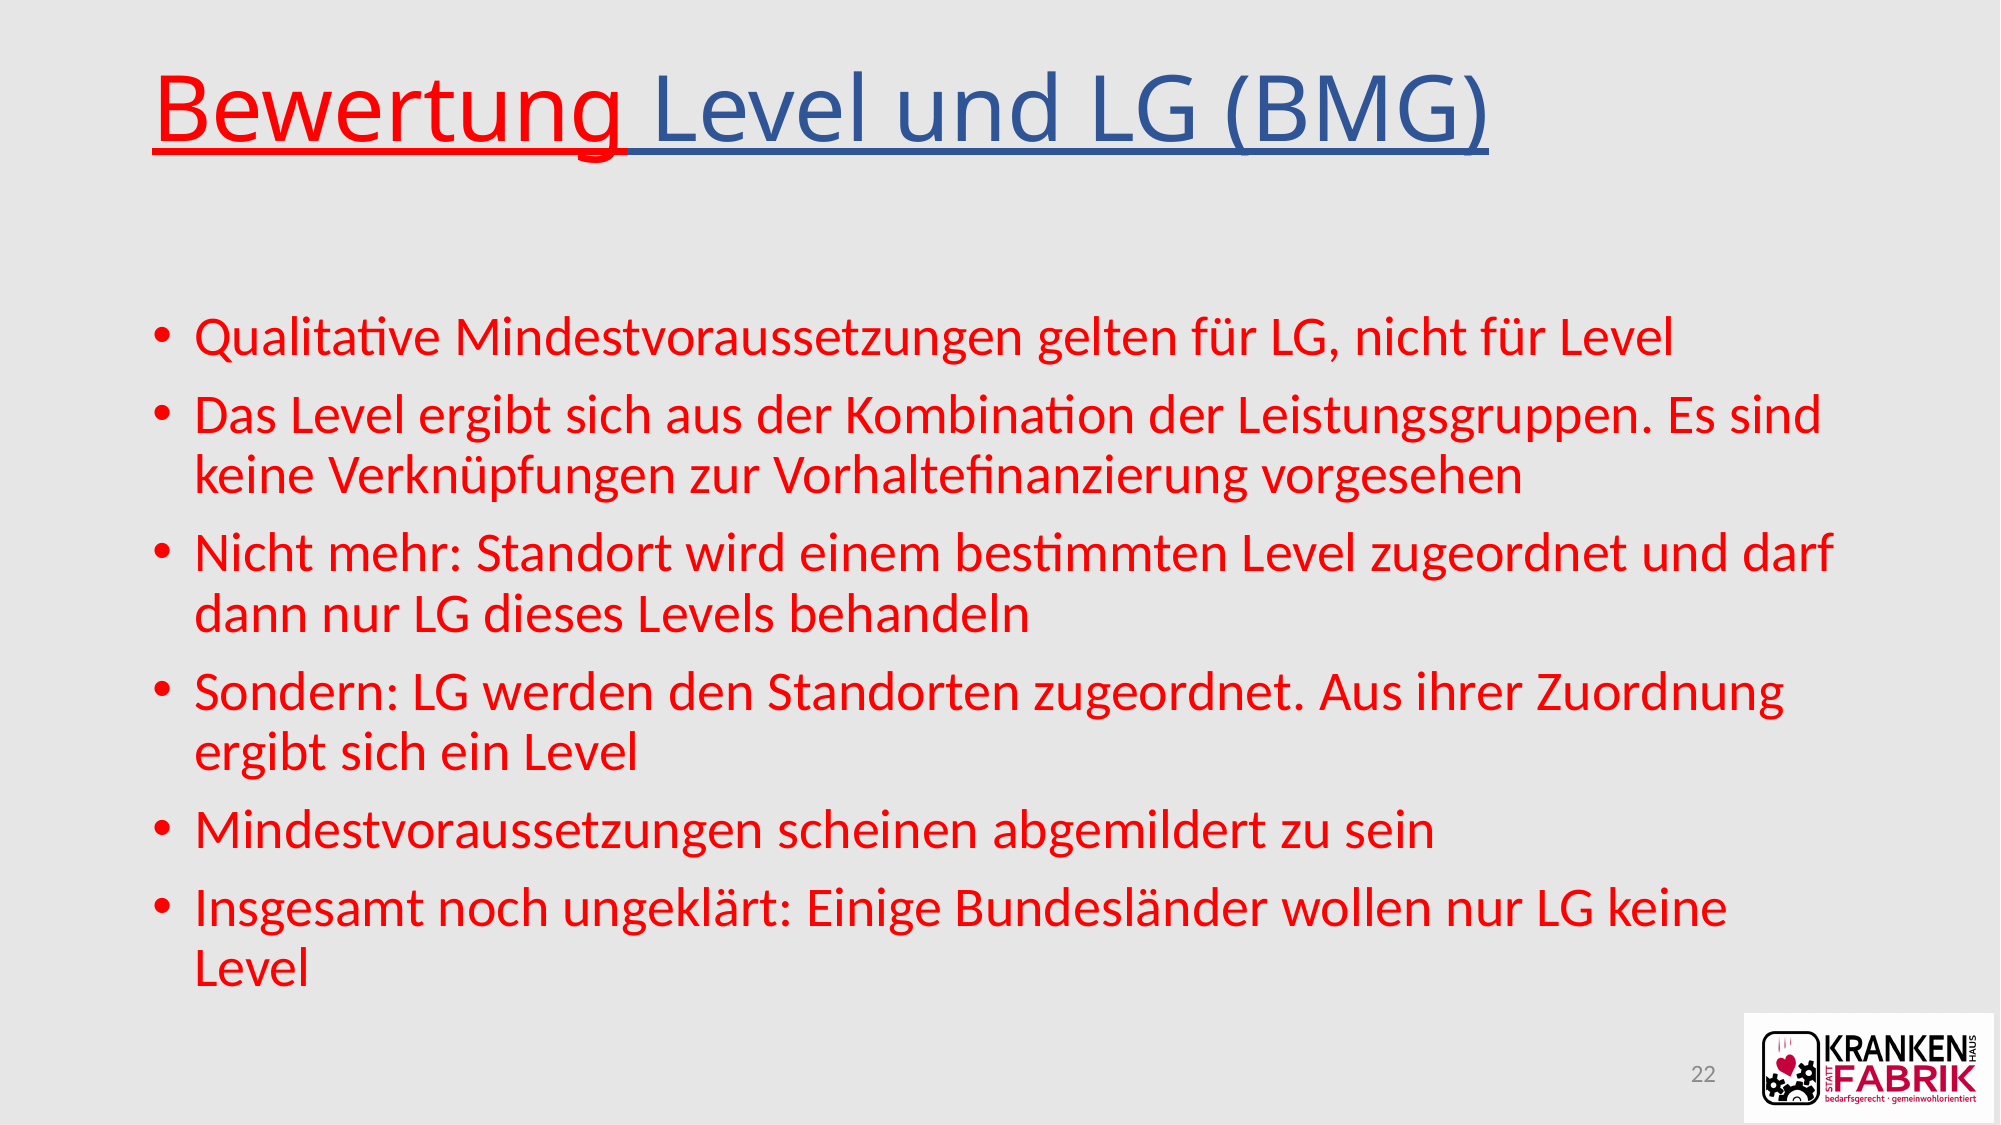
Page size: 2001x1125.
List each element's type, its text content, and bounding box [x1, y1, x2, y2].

title Bewertung Level und LG (BMG) [137, 3, 1863, 221]
slide_number 22 [1281, 1042, 1731, 1103]
list Qualitative Mindestvoraussetzungen gelten für LG, nicht für Level Das Level ergibt sich aus der Kombination der Leistungsgruppen. Es sind keine Verknüpfungen zur Vorhaltefinanzierung vorgesehen Nicht mehr: Standort wird einem bestimmten Level zugeordnet und darf dann nur LG dieses Levels behandeln Sondern: LG werden den Standorten zugeordnet. Aus ihrer Zuordnung ergibt sich ein Level Mindestvoraussetzungen scheinen abgemildert zu sein Insgesamt noch ungeklärt: Einige Bundesländer wollen nur LG keine Level [137, 299, 1863, 1014]
picture [1744, 1013, 1994, 1123]
